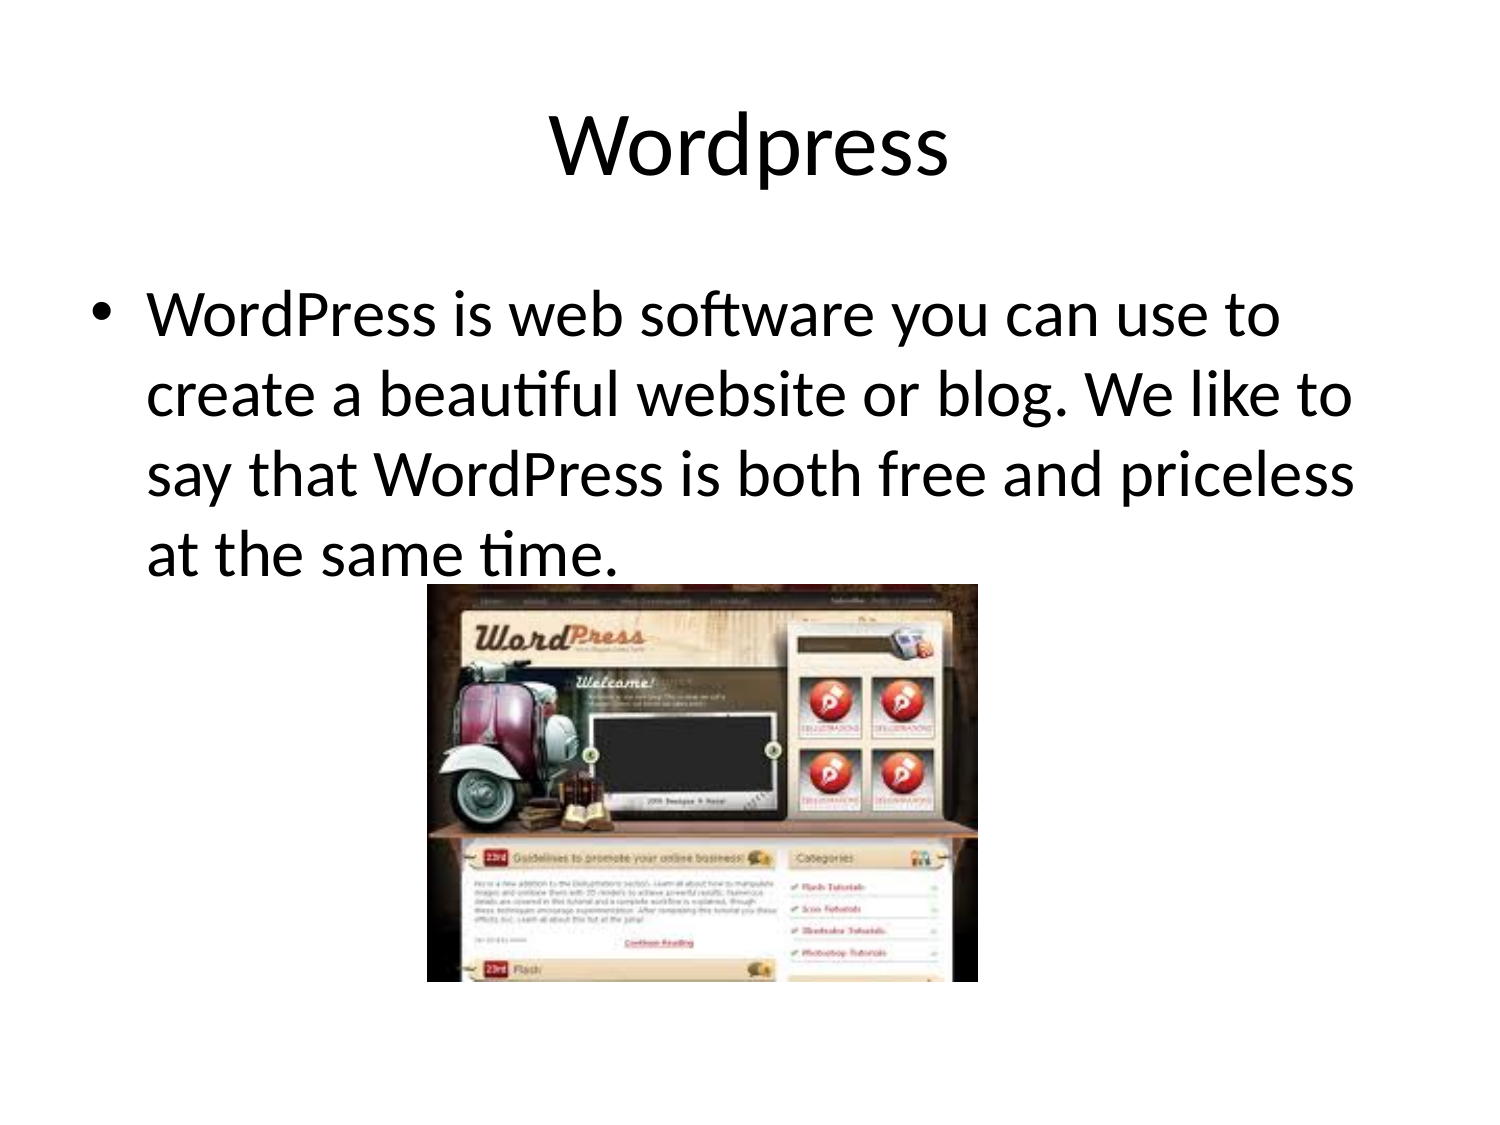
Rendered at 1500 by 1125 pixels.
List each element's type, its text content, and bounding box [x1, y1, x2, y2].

title Wordpress [75, 45, 1425, 233]
list WordPress is web software you can use to create a beautiful website or blog. We like to say that WordPress is both free and priceless at the same time. [75, 262, 1425, 1005]
picture [427, 583, 978, 983]
